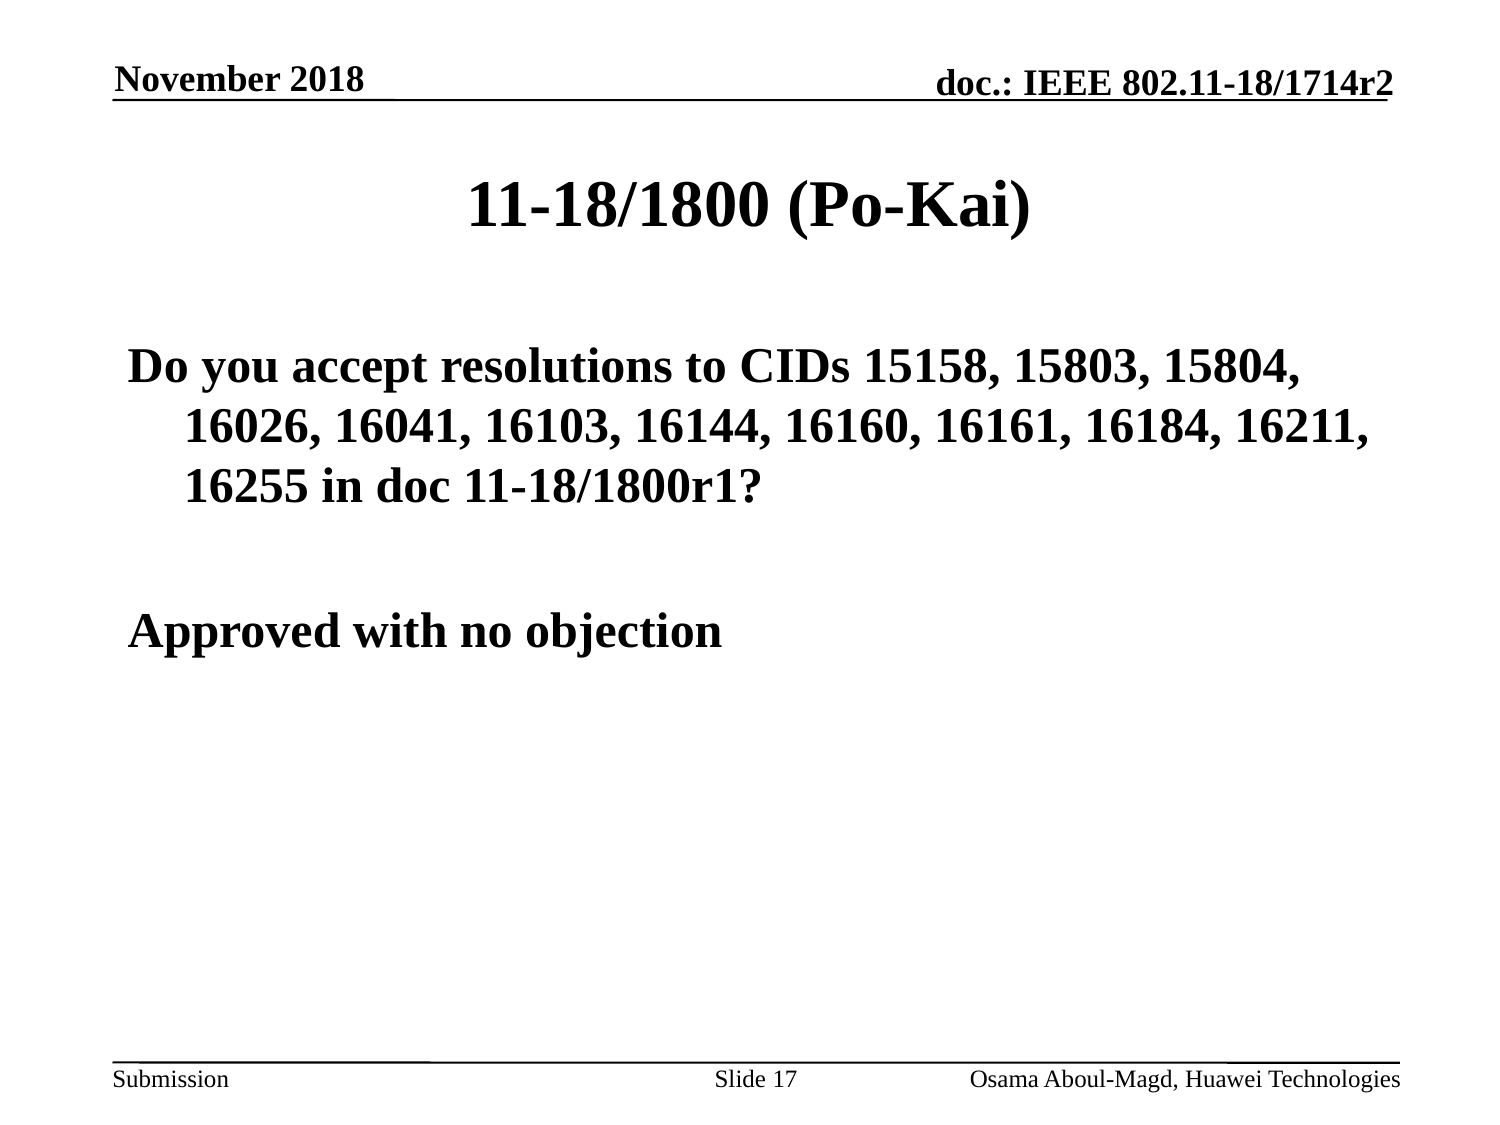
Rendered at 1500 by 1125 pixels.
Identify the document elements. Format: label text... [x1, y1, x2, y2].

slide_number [114, 54, 423, 100]
list Do you accept resolutions to CIDs 15158, 15803, 15804, 16026, 16041, 16103, 16144, 16160, 16161, 16184, 16211, 16255 in doc 11-18/1800r1? Approved with no objection [112, 324, 1388, 1000]
slide_number Slide 17 [712, 1061, 800, 1123]
footer Osama Aboul-Magd, Huawei Technologies [878, 1061, 1402, 1093]
title 11-18/1800 (Po-Kai) [112, 112, 1388, 288]
